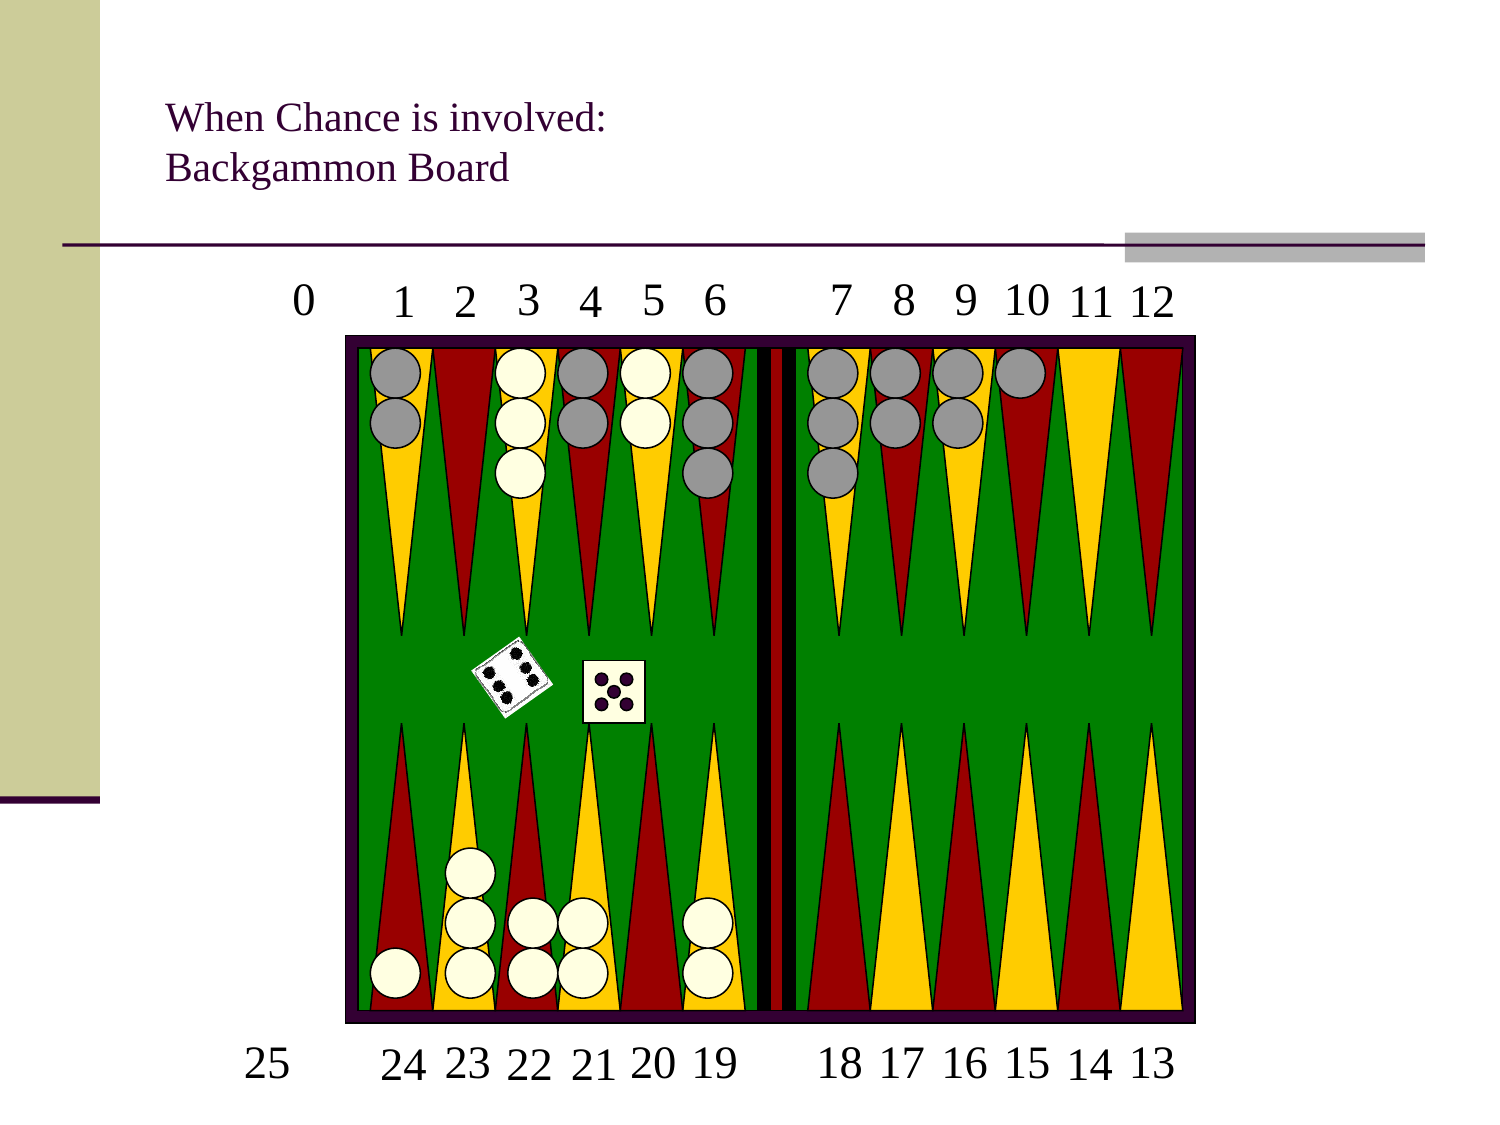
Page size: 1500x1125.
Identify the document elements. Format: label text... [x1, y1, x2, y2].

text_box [236, 272, 1196, 1091]
title When Chance is involved: Backgammon Board [149, 45, 1426, 234]
